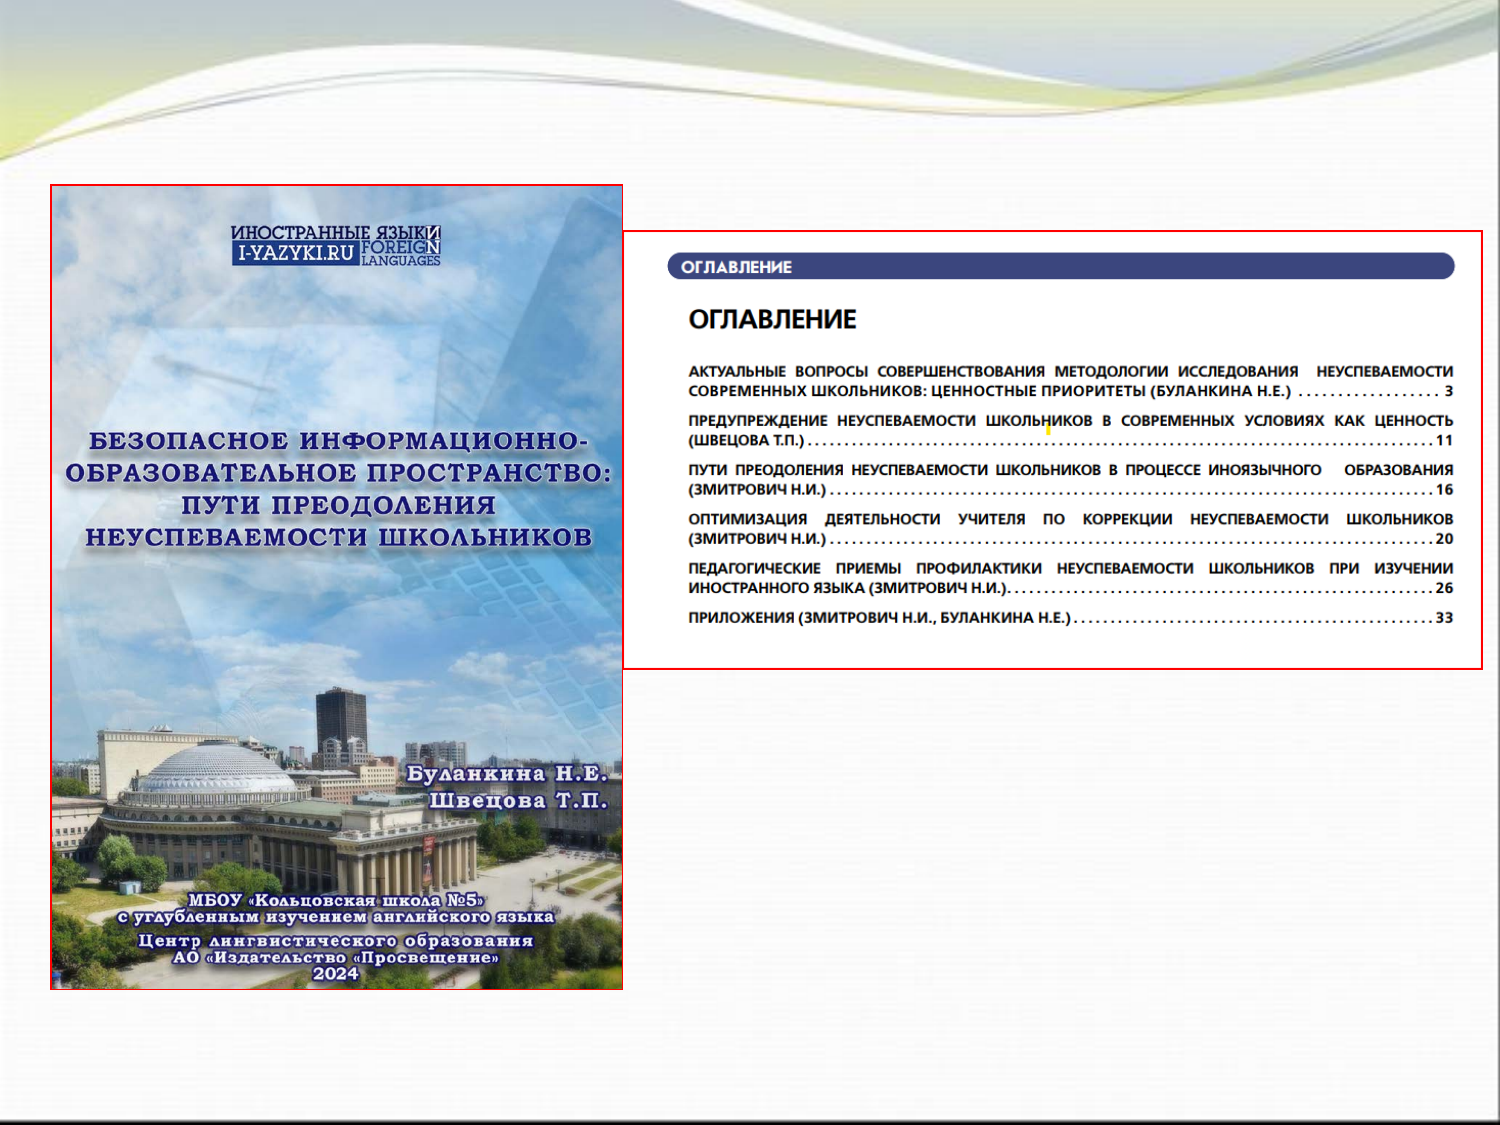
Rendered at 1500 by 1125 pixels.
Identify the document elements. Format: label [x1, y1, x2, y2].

list [50, 184, 623, 990]
picture [0, 0, 1500, 1125]
list [621, 230, 1483, 670]
